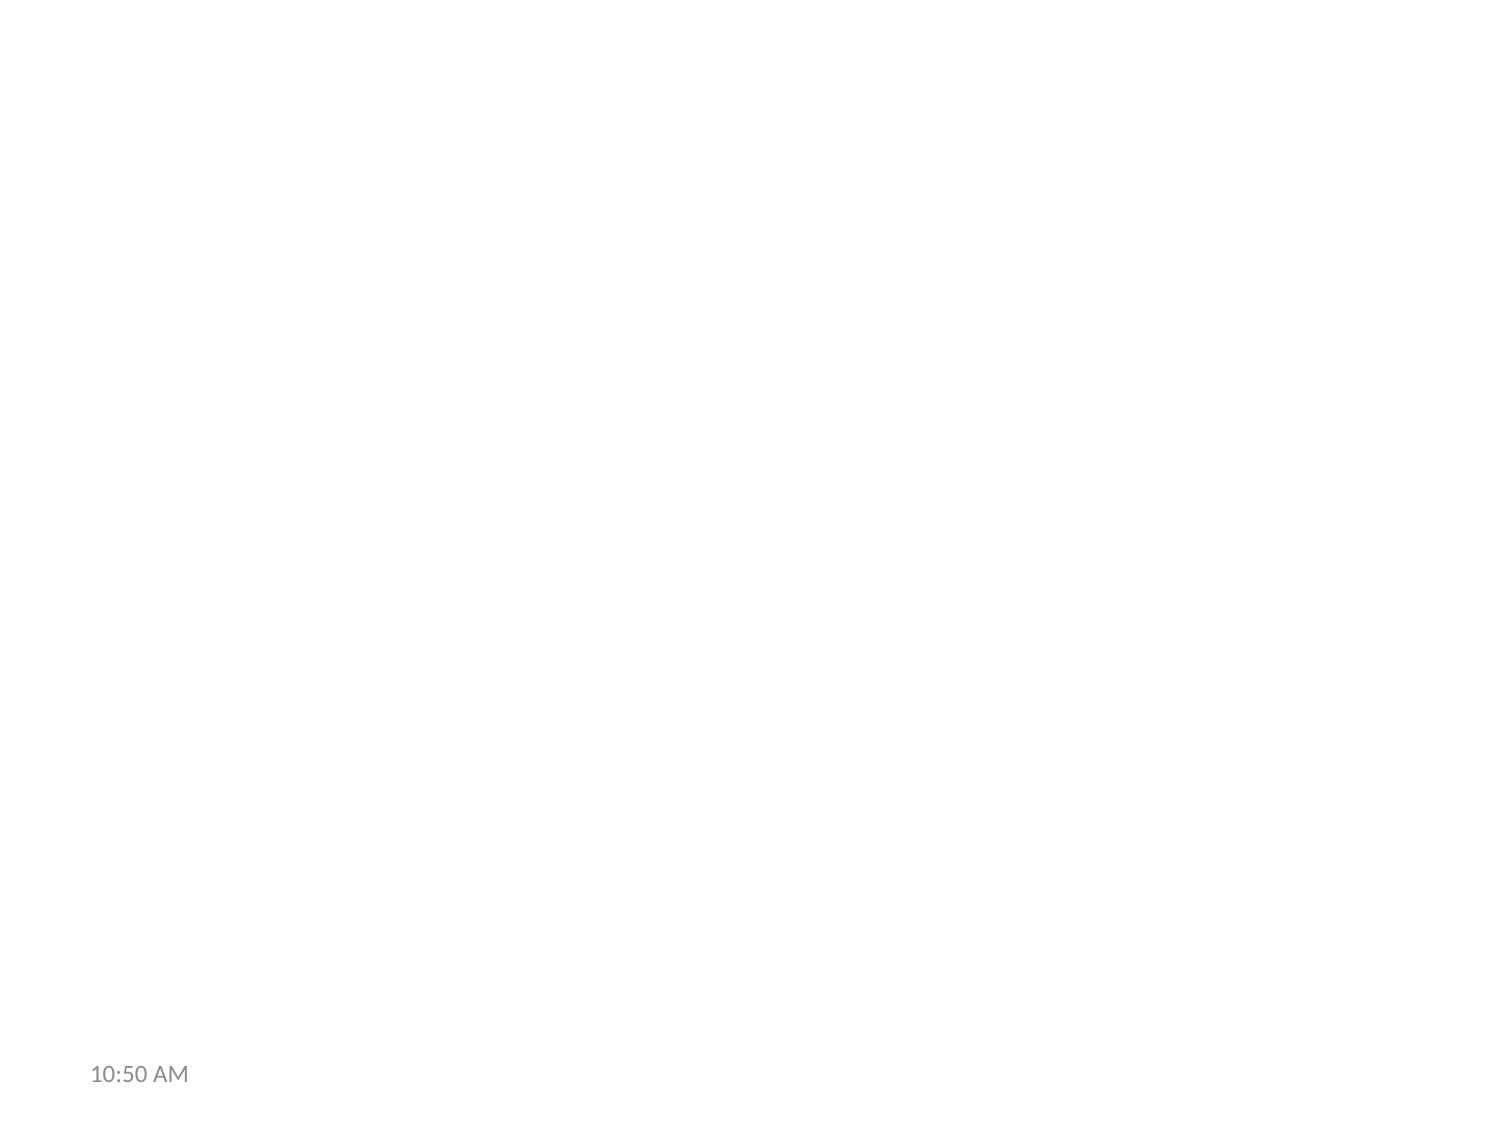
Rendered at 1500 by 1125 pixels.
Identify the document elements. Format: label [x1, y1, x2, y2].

slide_number [75, 1042, 425, 1103]
